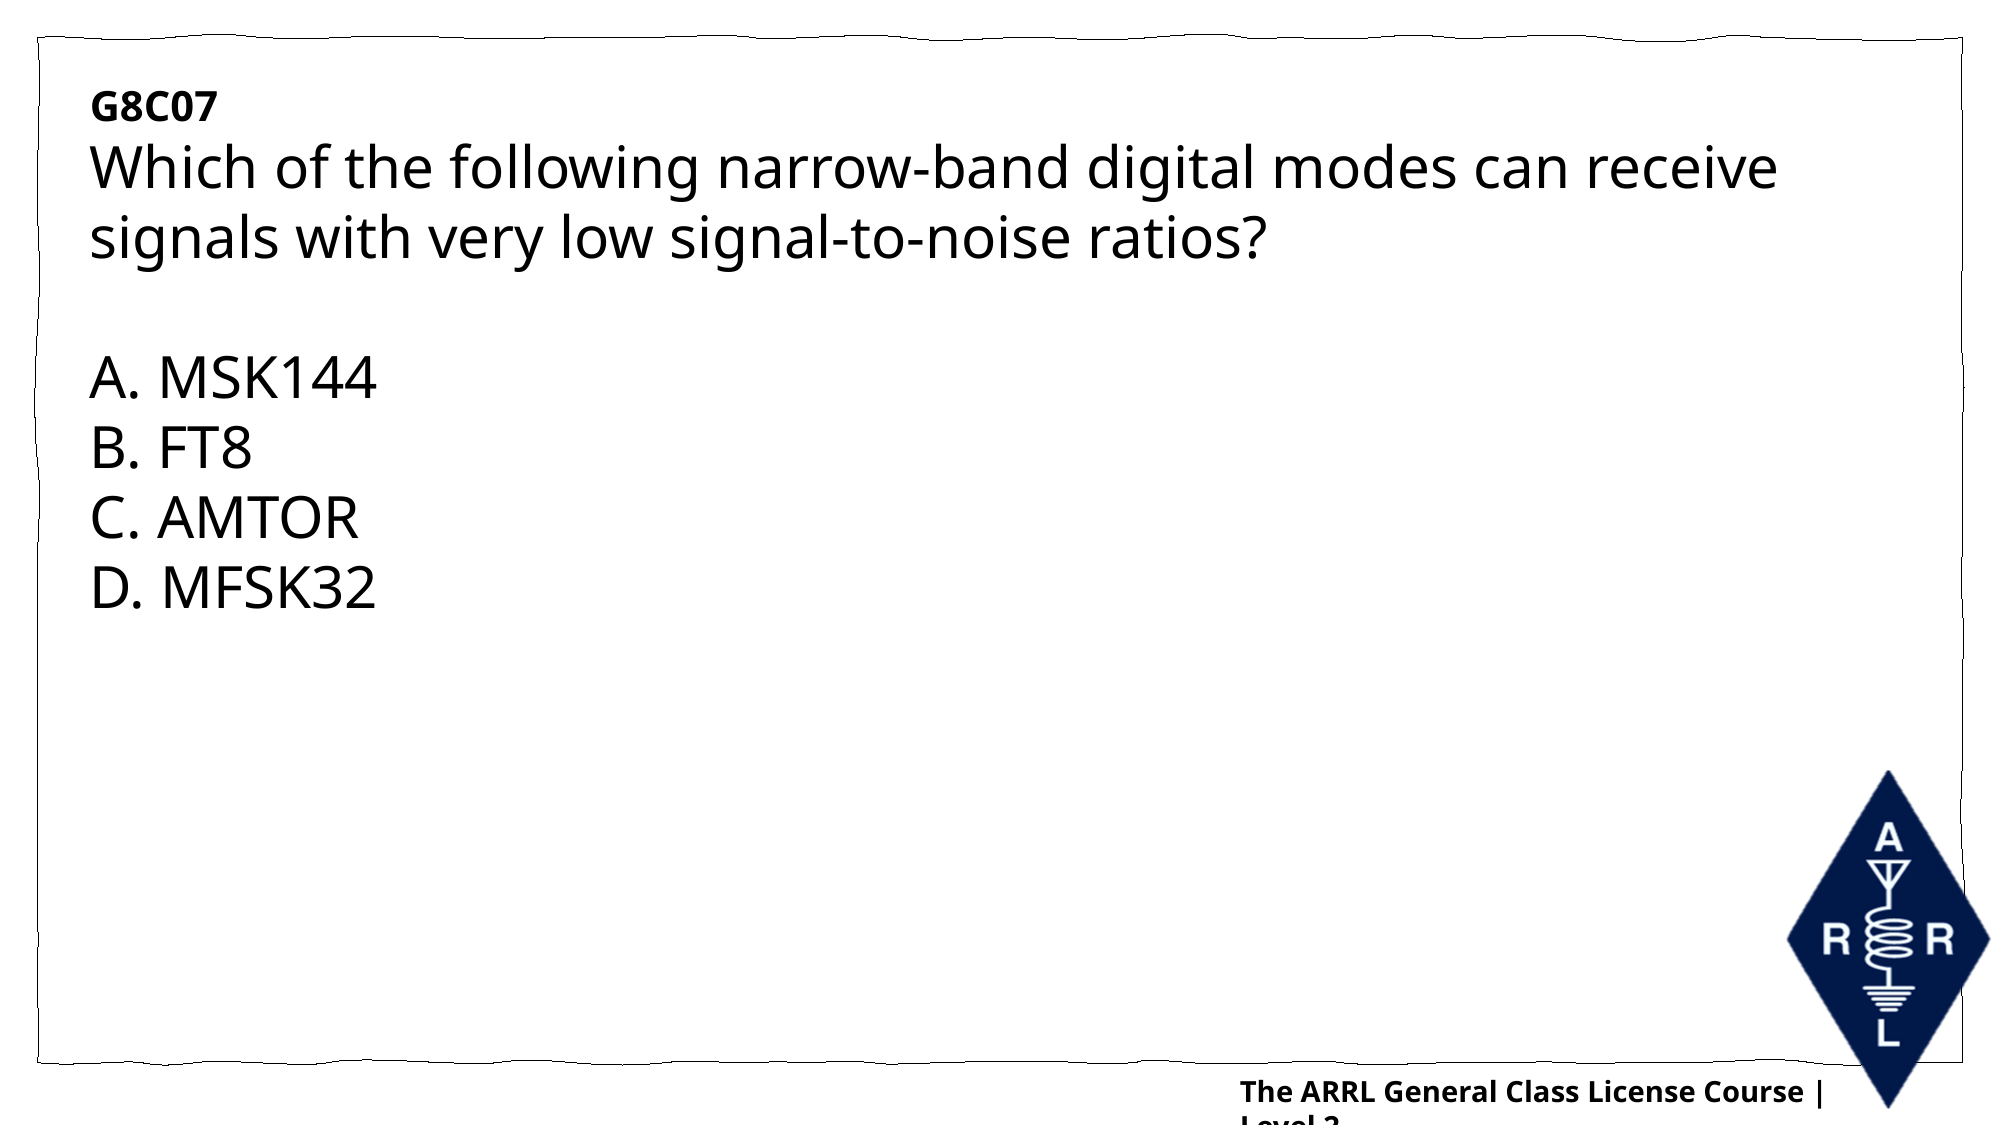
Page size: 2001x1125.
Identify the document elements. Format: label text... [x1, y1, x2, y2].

picture [1773, 752, 1999, 1125]
text_box G8C07 Which of the following narrow-band digital modes can receive signals with very low signal-to-noise ratios? A. MSK144 B. FT8 C. AMTOR D. MFSK32 [75, 72, 1850, 628]
